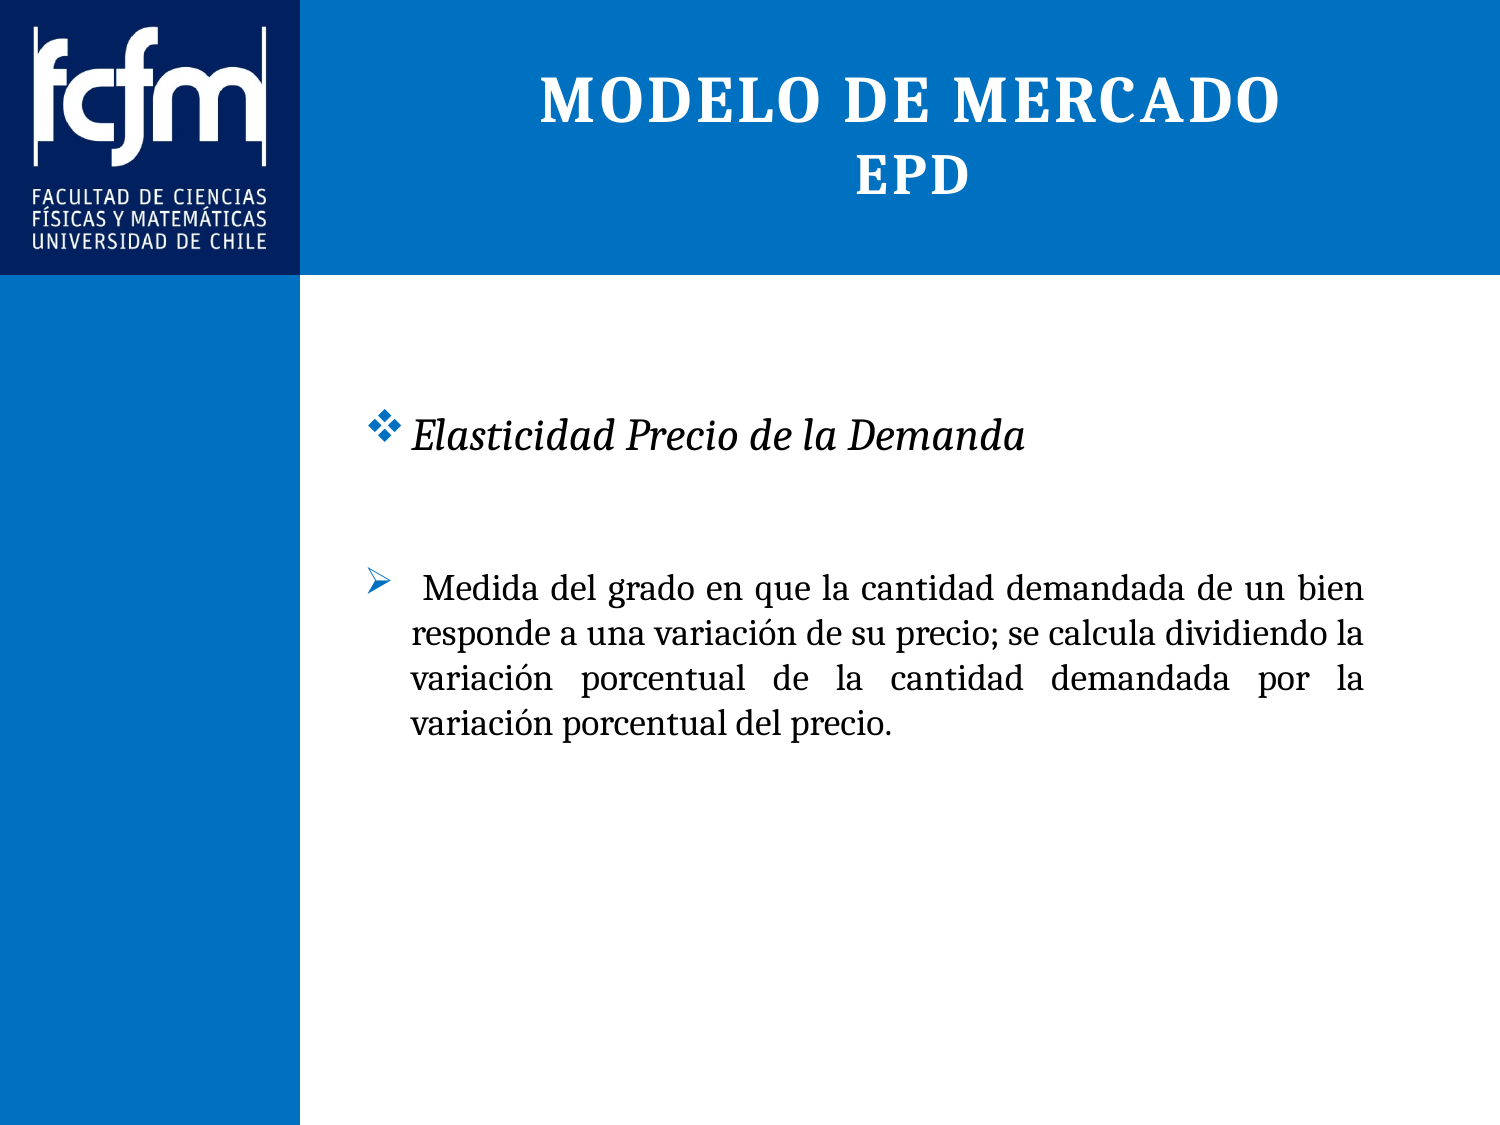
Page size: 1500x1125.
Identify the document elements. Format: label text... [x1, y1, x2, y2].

picture [29, 18, 272, 254]
title MODELO DE MERCADO EPD [399, 37, 1425, 225]
